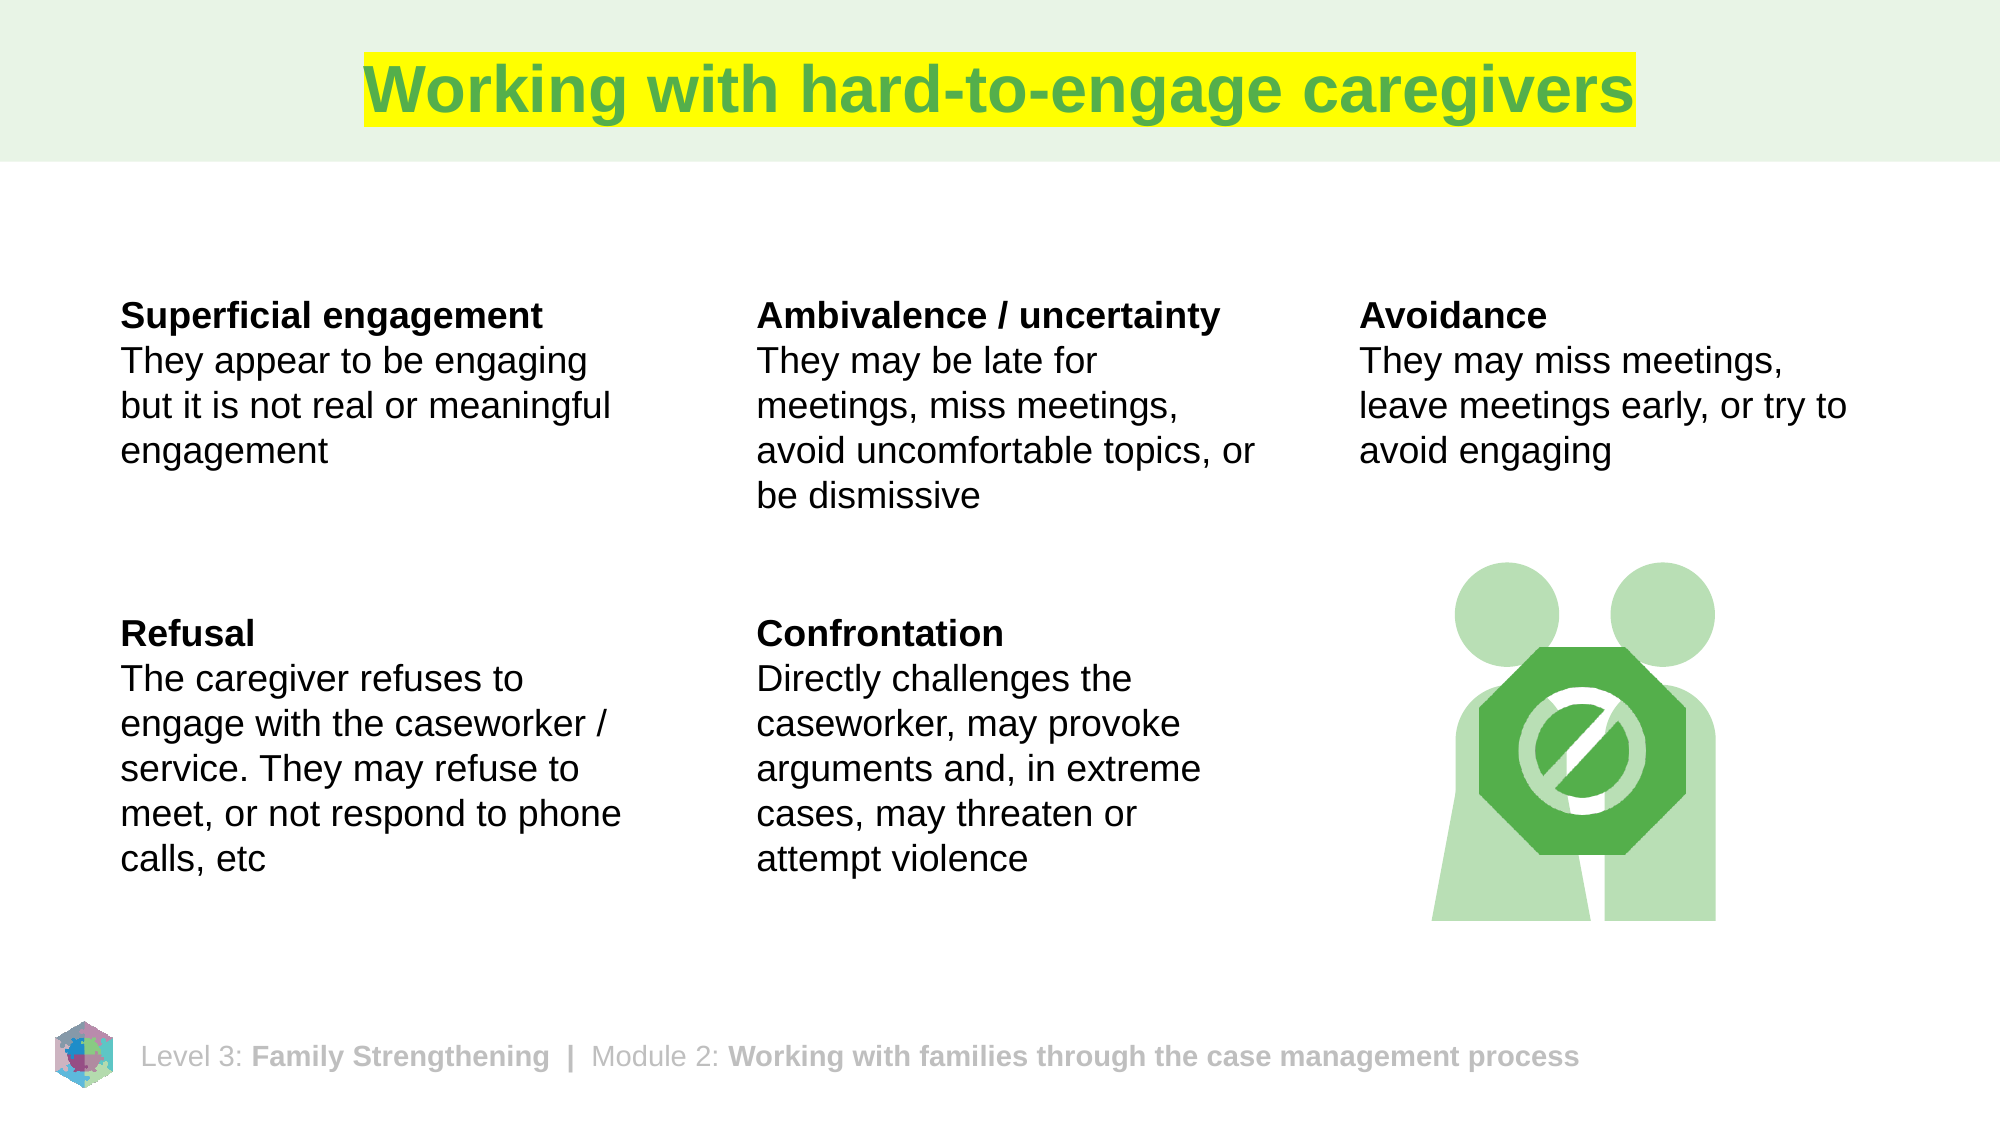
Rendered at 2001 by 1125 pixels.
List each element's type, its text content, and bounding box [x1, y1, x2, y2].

picture [55, 1021, 113, 1088]
text_box Superficial engagement They appear to be engaging but it is not real or meaningful engagement [105, 283, 644, 479]
text_box Confrontation Directly challenges the caseworker, may provoke arguments and, in extreme cases, may threaten or attempt violence [741, 601, 1280, 887]
text_box Avoidance They may miss meetings, leave meetings early, or try to avoid engaging [1344, 283, 1883, 479]
title Working with hard-to-engage caregivers [137, 19, 1863, 163]
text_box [1431, 562, 1718, 921]
text_box Refusal The caregiver refuses to engage with the caseworker / service. They may refuse to meet, or not respond to phone calls, etc [105, 601, 644, 887]
text_box Ambivalence / uncertainty They may be late for meetings, miss meetings, avoid uncomfortable topics, or be dismissive [741, 283, 1280, 524]
